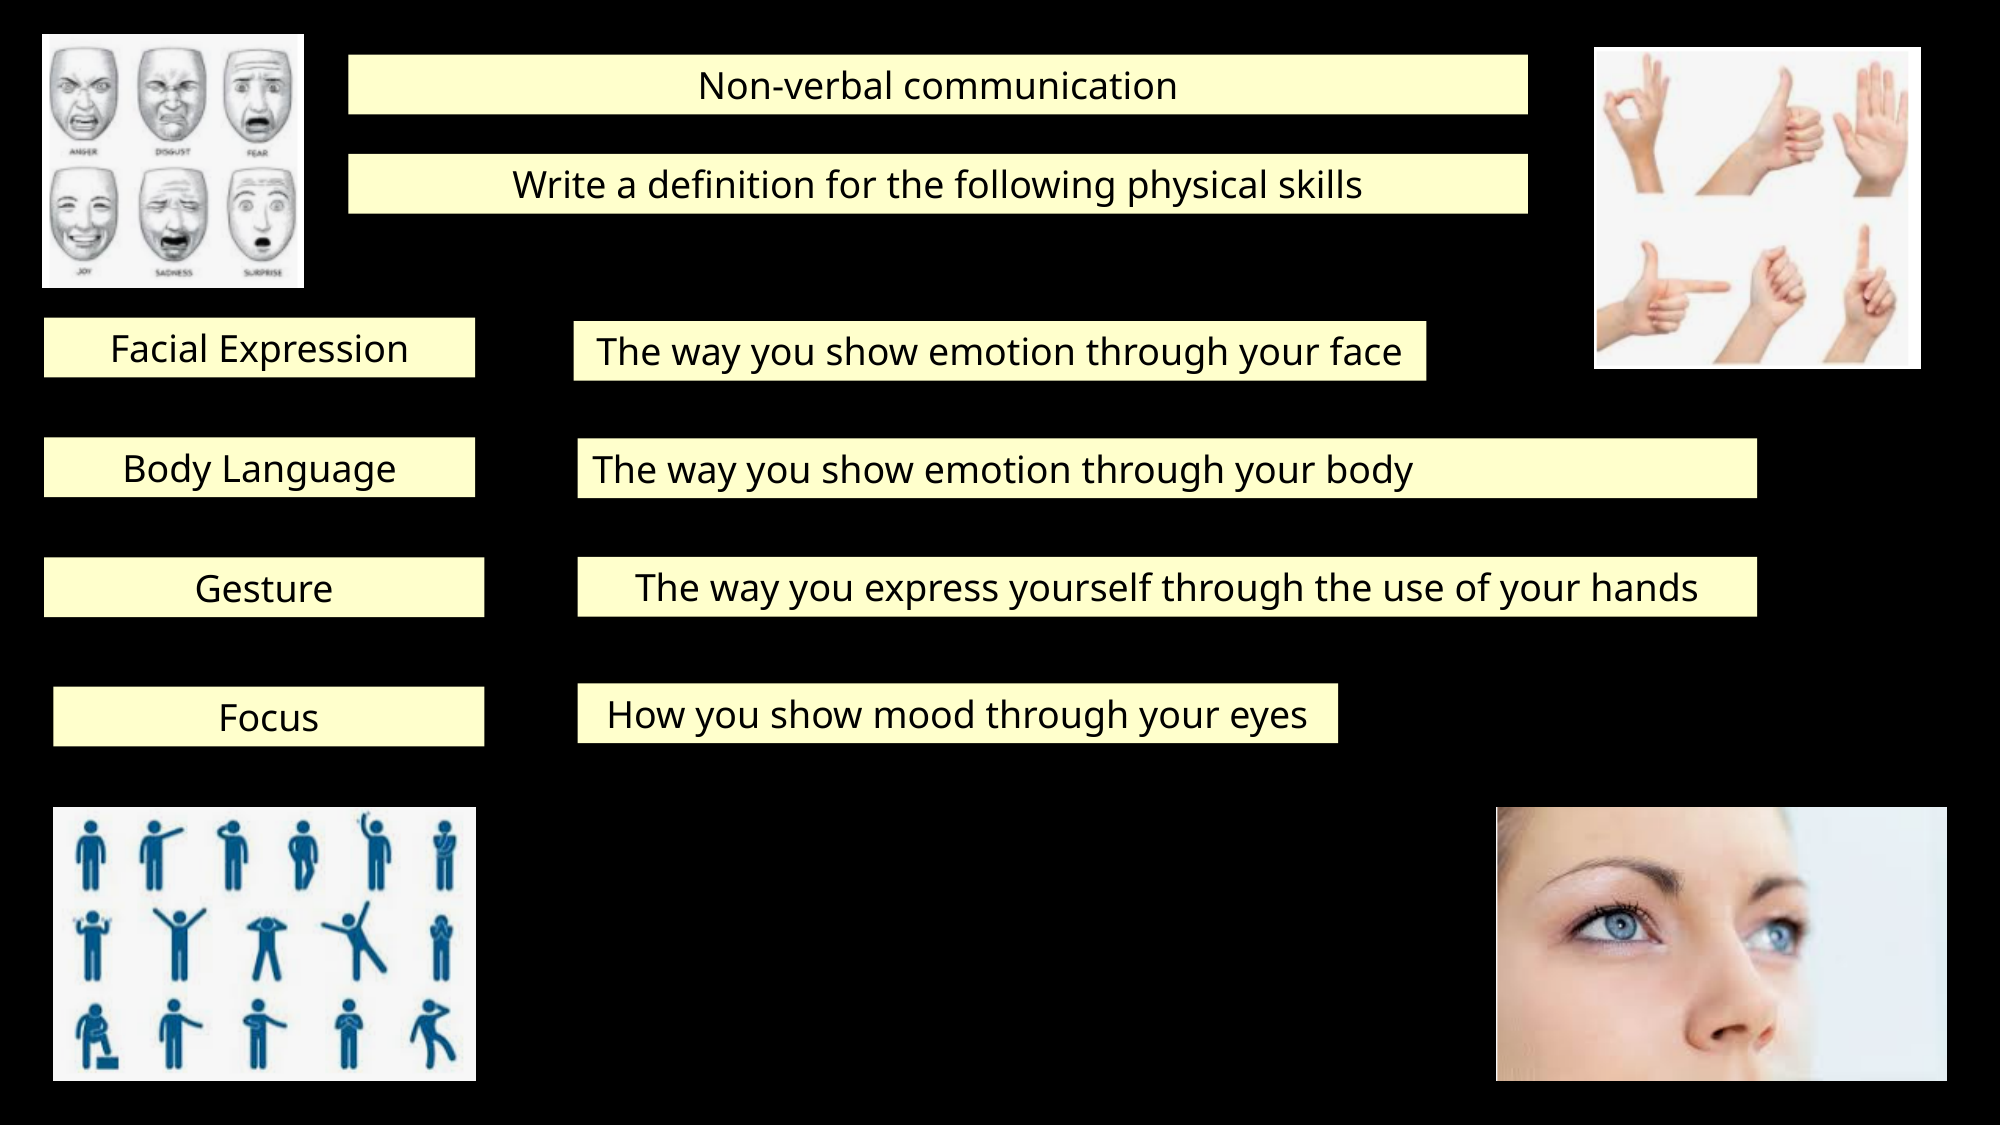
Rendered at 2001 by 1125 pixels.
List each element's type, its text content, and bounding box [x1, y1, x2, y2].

picture [1496, 807, 1947, 1081]
text_box Write a definition for the following physical skills [348, 153, 1528, 214]
text_box Gesture [44, 557, 485, 618]
text_box The way you show emotion through your body [577, 438, 1758, 499]
text_box The way you express yourself through the use of your hands [577, 556, 1758, 617]
text_box Facial Expression [44, 317, 476, 378]
text_box Body Language [44, 437, 476, 498]
text_box The way you show emotion through your face [573, 321, 1427, 381]
picture [42, 34, 304, 288]
text_box Focus [53, 686, 485, 747]
picture [53, 807, 476, 1081]
text_box Non-verbal communication [348, 54, 1528, 115]
text_box How you show mood through your eyes [577, 683, 1339, 744]
picture [1594, 47, 1921, 369]
